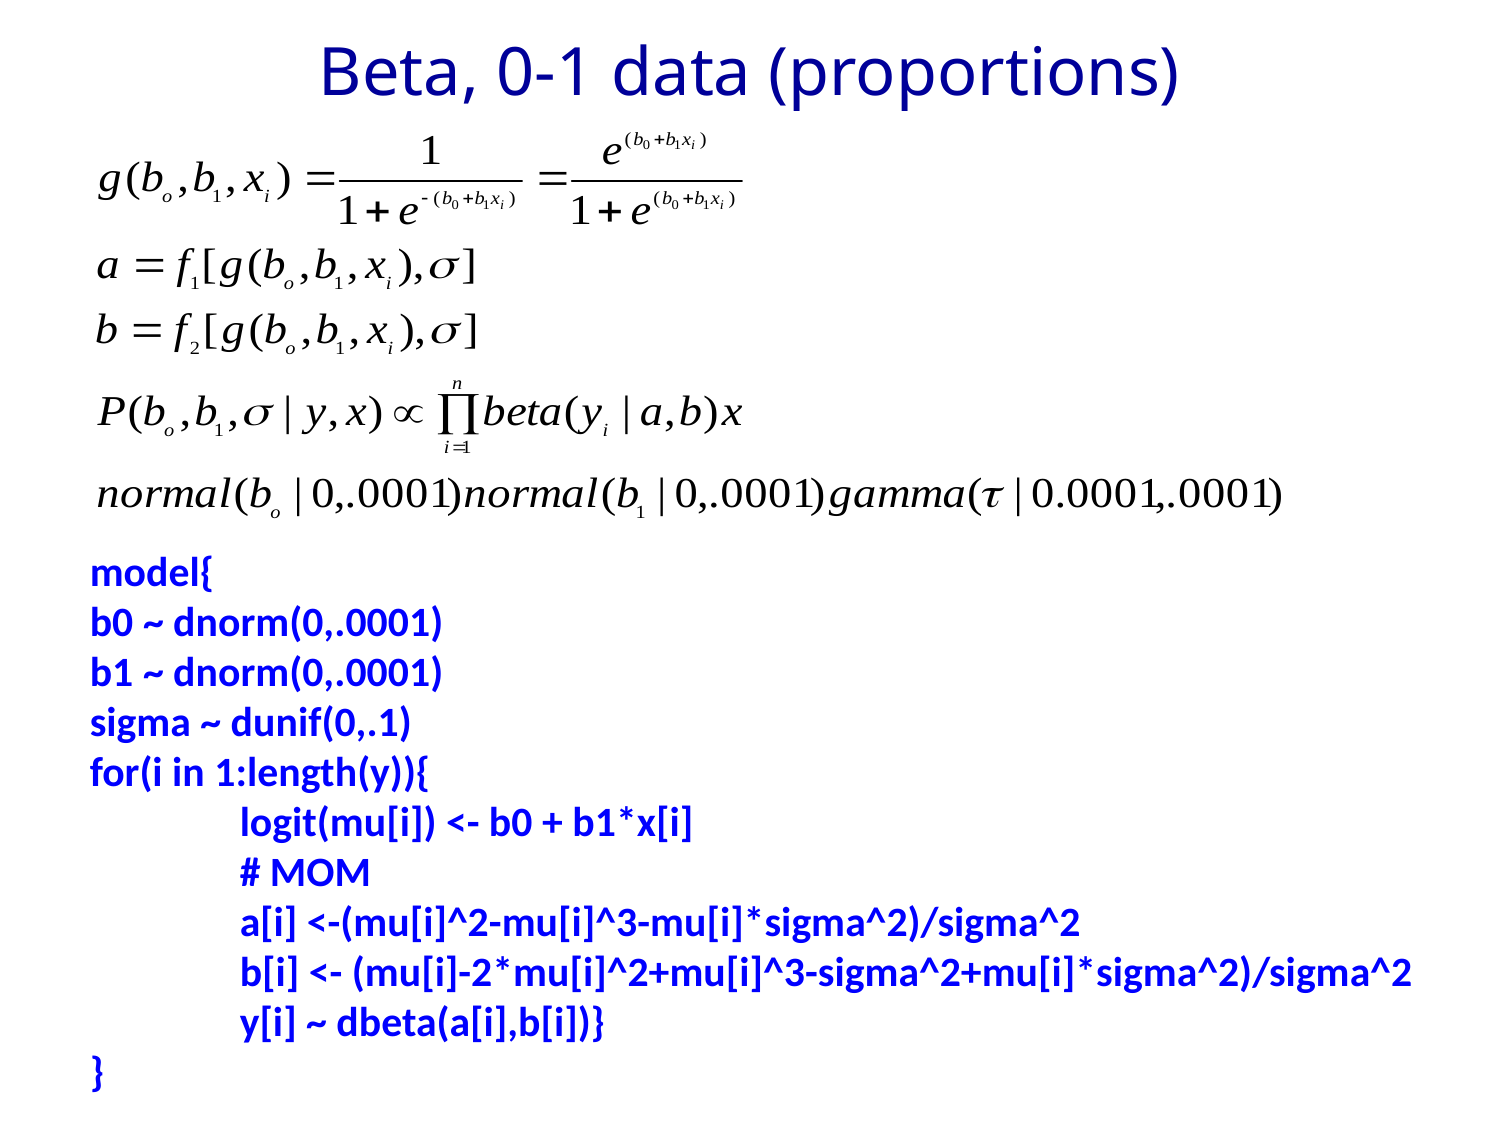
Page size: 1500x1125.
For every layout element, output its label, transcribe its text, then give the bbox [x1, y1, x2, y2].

title Beta, 0-1 data (proportions) [75, 0, 1425, 163]
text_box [90, 124, 1288, 655]
text_box model{ b0 ~ dnorm(0,.0001) b1 ~ dnorm(0,.0001) sigma ~ dunif(0,.1) for(i in 1:length(y)){ logit(mu[i]) <- b0 + b1*x[i] # MOM a[i] <-(mu[i]^2-mu[i]^3-mu[i]*sigma^2)/sigma^2 b[i] <- (mu[i]-2*mu[i]^2+mu[i]^3-sigma^2+mu[i]*sigma^2)/sigma^2 y[i] ~ dbeta(a[i],b[i])} } [74, 537, 1500, 1103]
